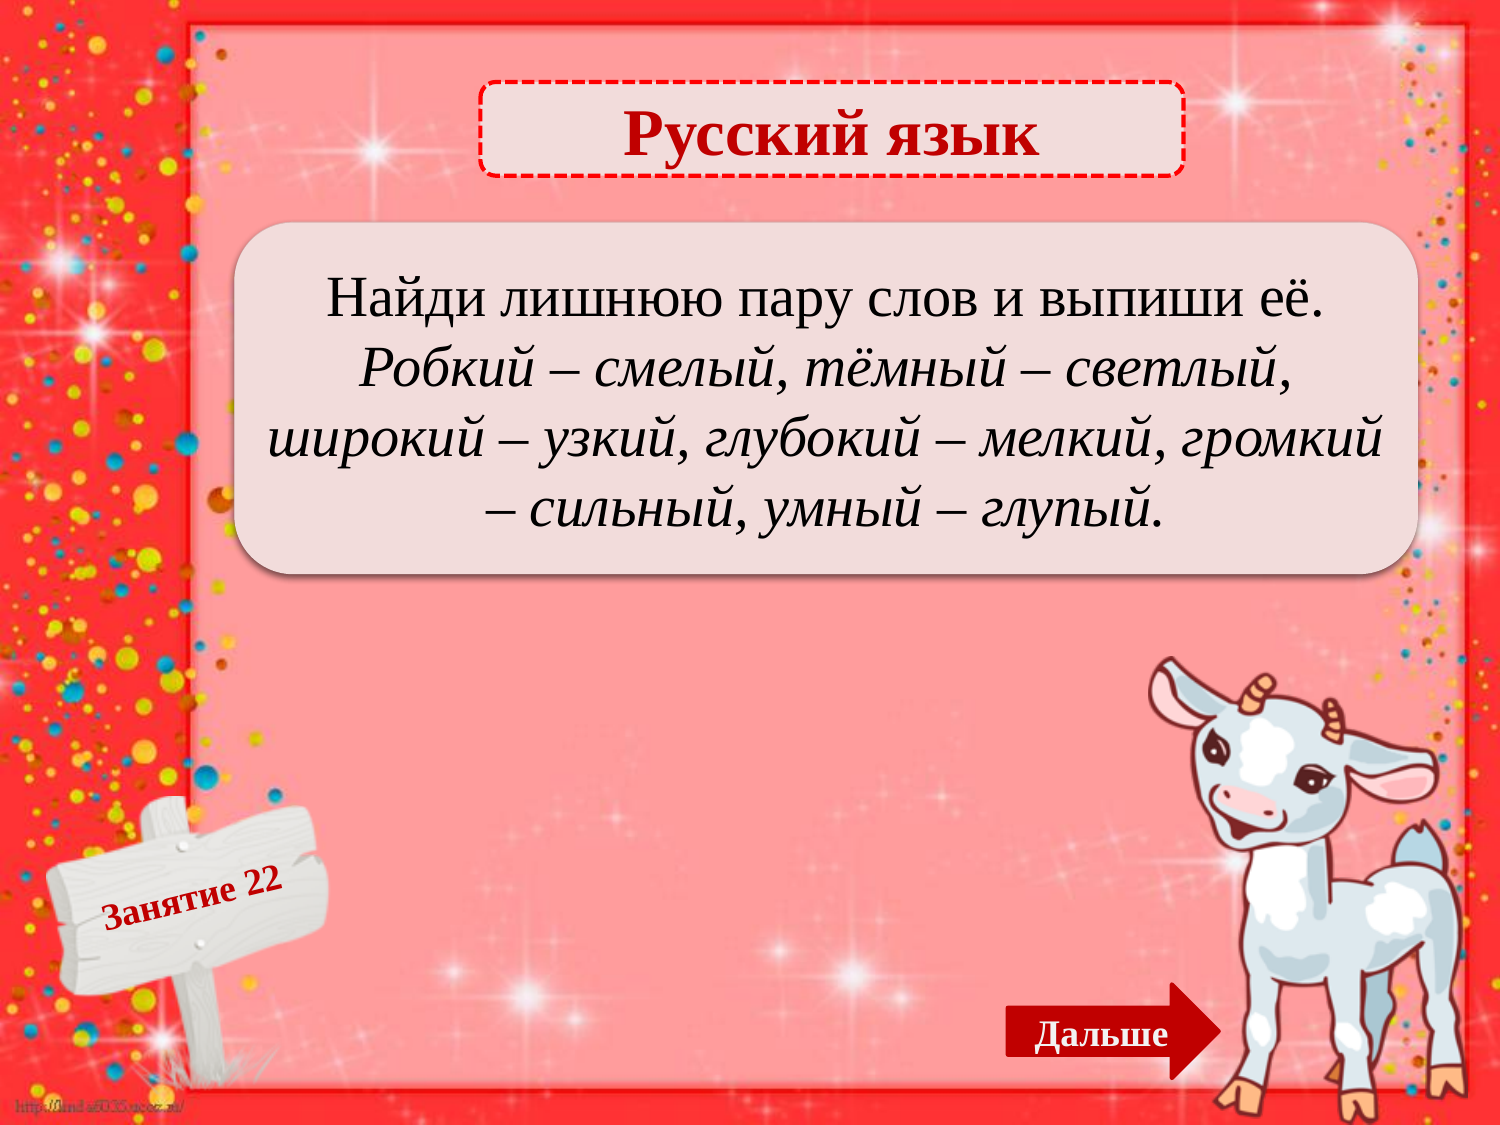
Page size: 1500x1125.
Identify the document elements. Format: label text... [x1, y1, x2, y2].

text_box [232, 220, 1421, 577]
picture [0, 0, 1500, 1125]
text_box Русский язык [478, 79, 1186, 178]
text_box Дальше [1005, 982, 1221, 1081]
